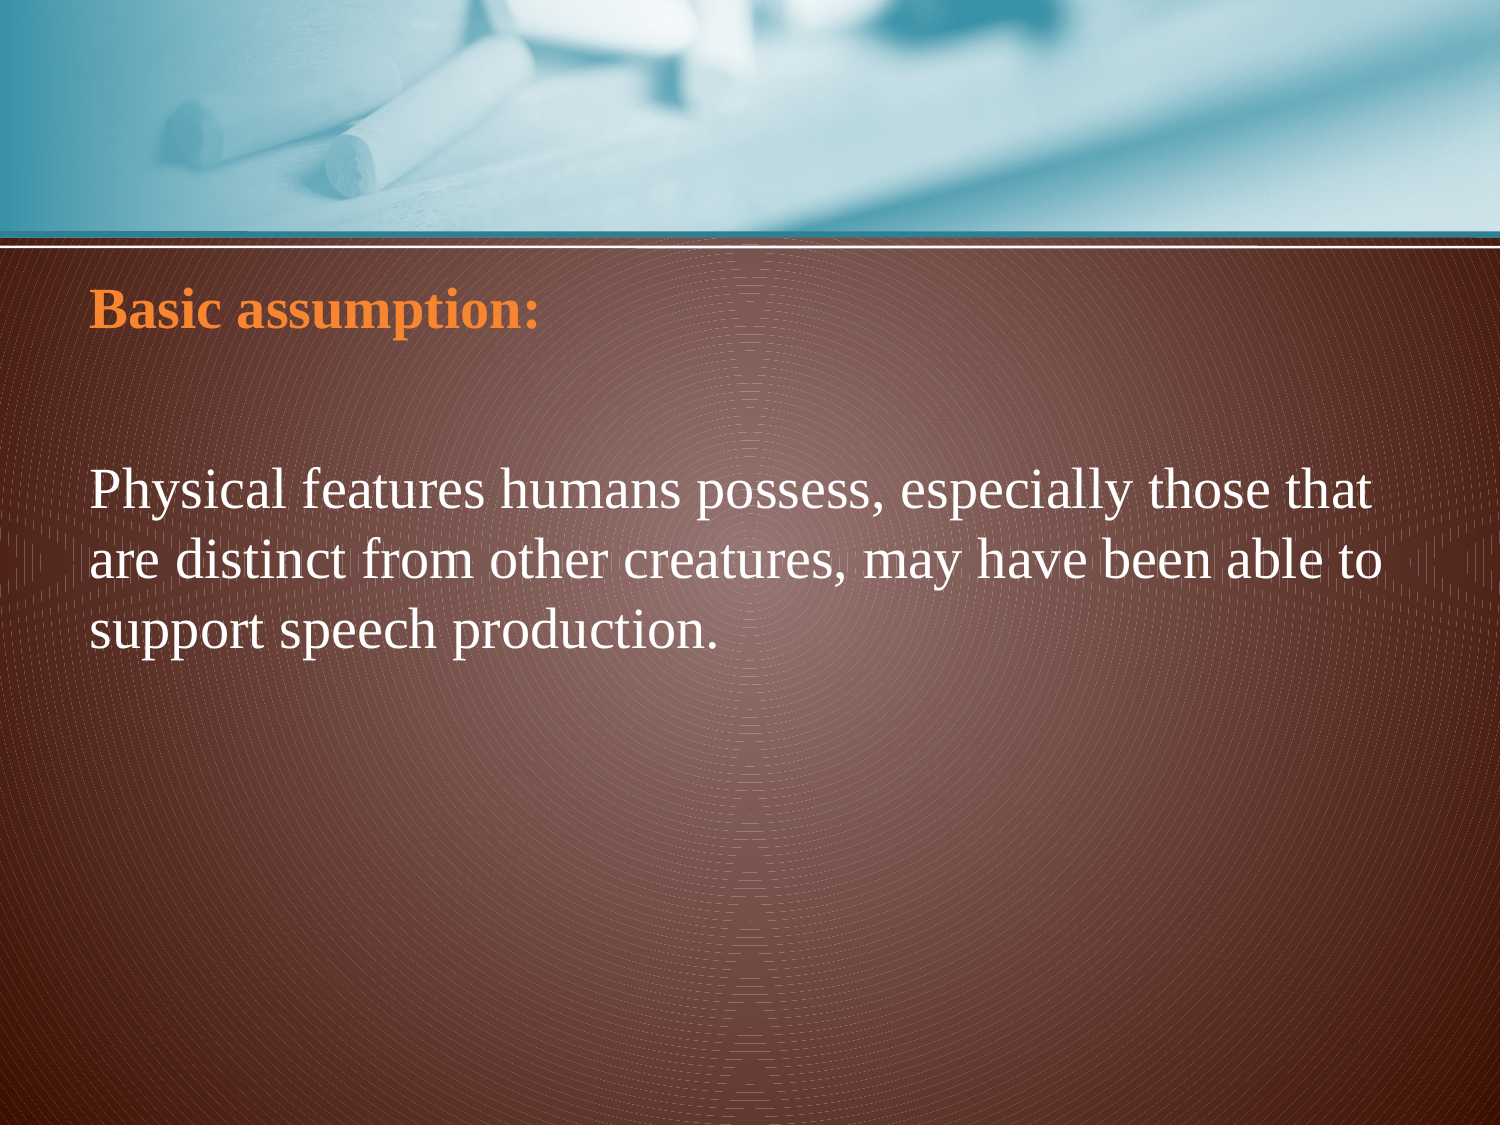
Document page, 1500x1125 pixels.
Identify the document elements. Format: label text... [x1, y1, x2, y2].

list Basic assumption: Physical features humans possess, especially those that are distinct from other creatures, may have been able to support speech production. [75, 262, 1425, 1005]
